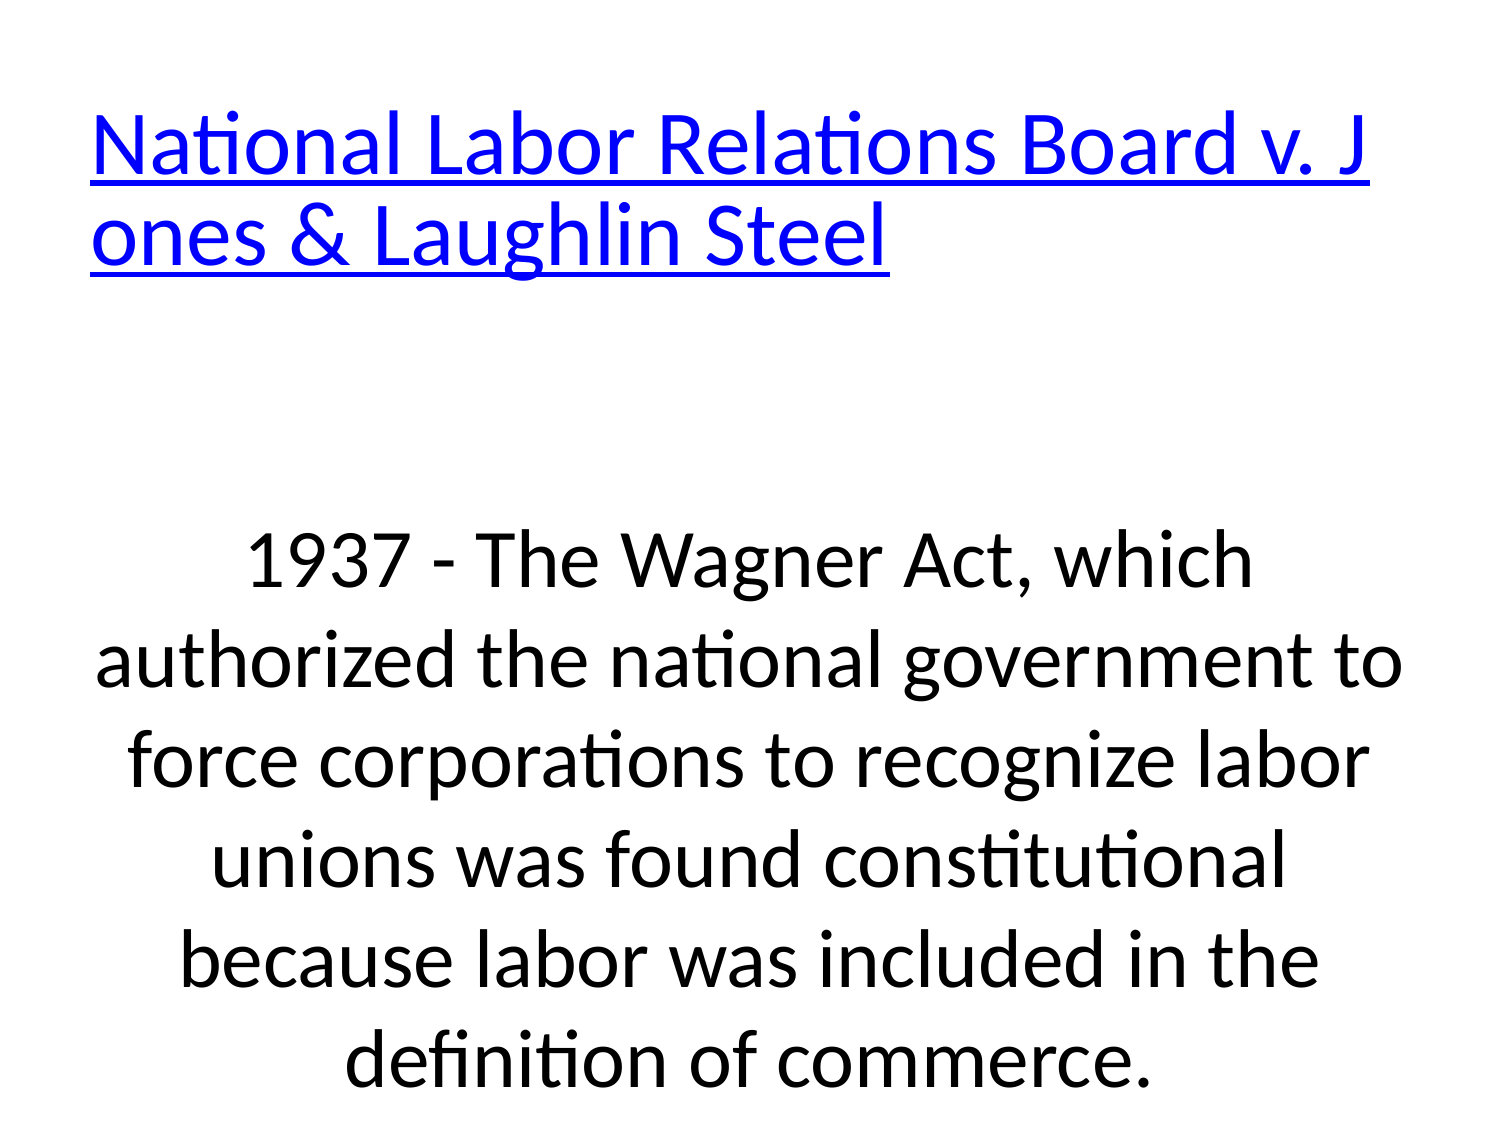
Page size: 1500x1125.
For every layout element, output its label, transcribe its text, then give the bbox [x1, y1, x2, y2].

title National Labor Relations Board v. Jones & Laughlin Steel 1937 - The Wagner Act, which authorized the national government to force corporations to recognize labor unions was found constitutional because labor was included in the definition of commerce. [74, 44, 1426, 1051]
